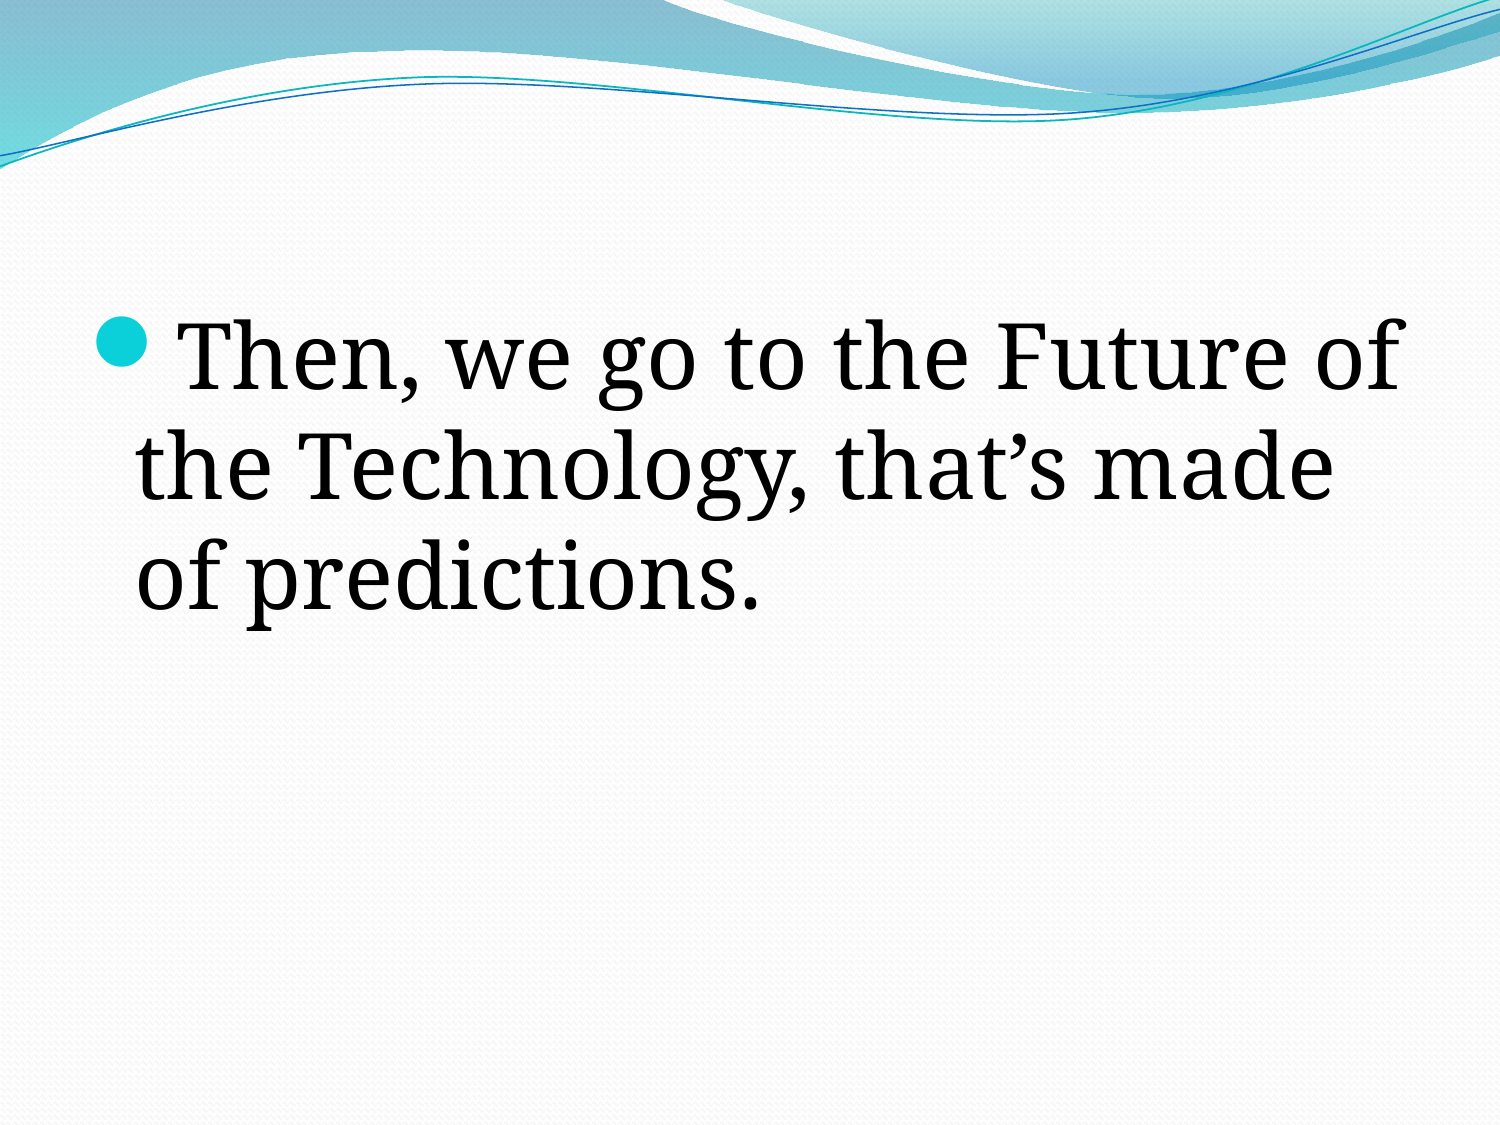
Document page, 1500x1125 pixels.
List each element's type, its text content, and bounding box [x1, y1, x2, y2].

list Then, we go to the Future of the Technology, that’s made of predictions. [75, 290, 1425, 1038]
